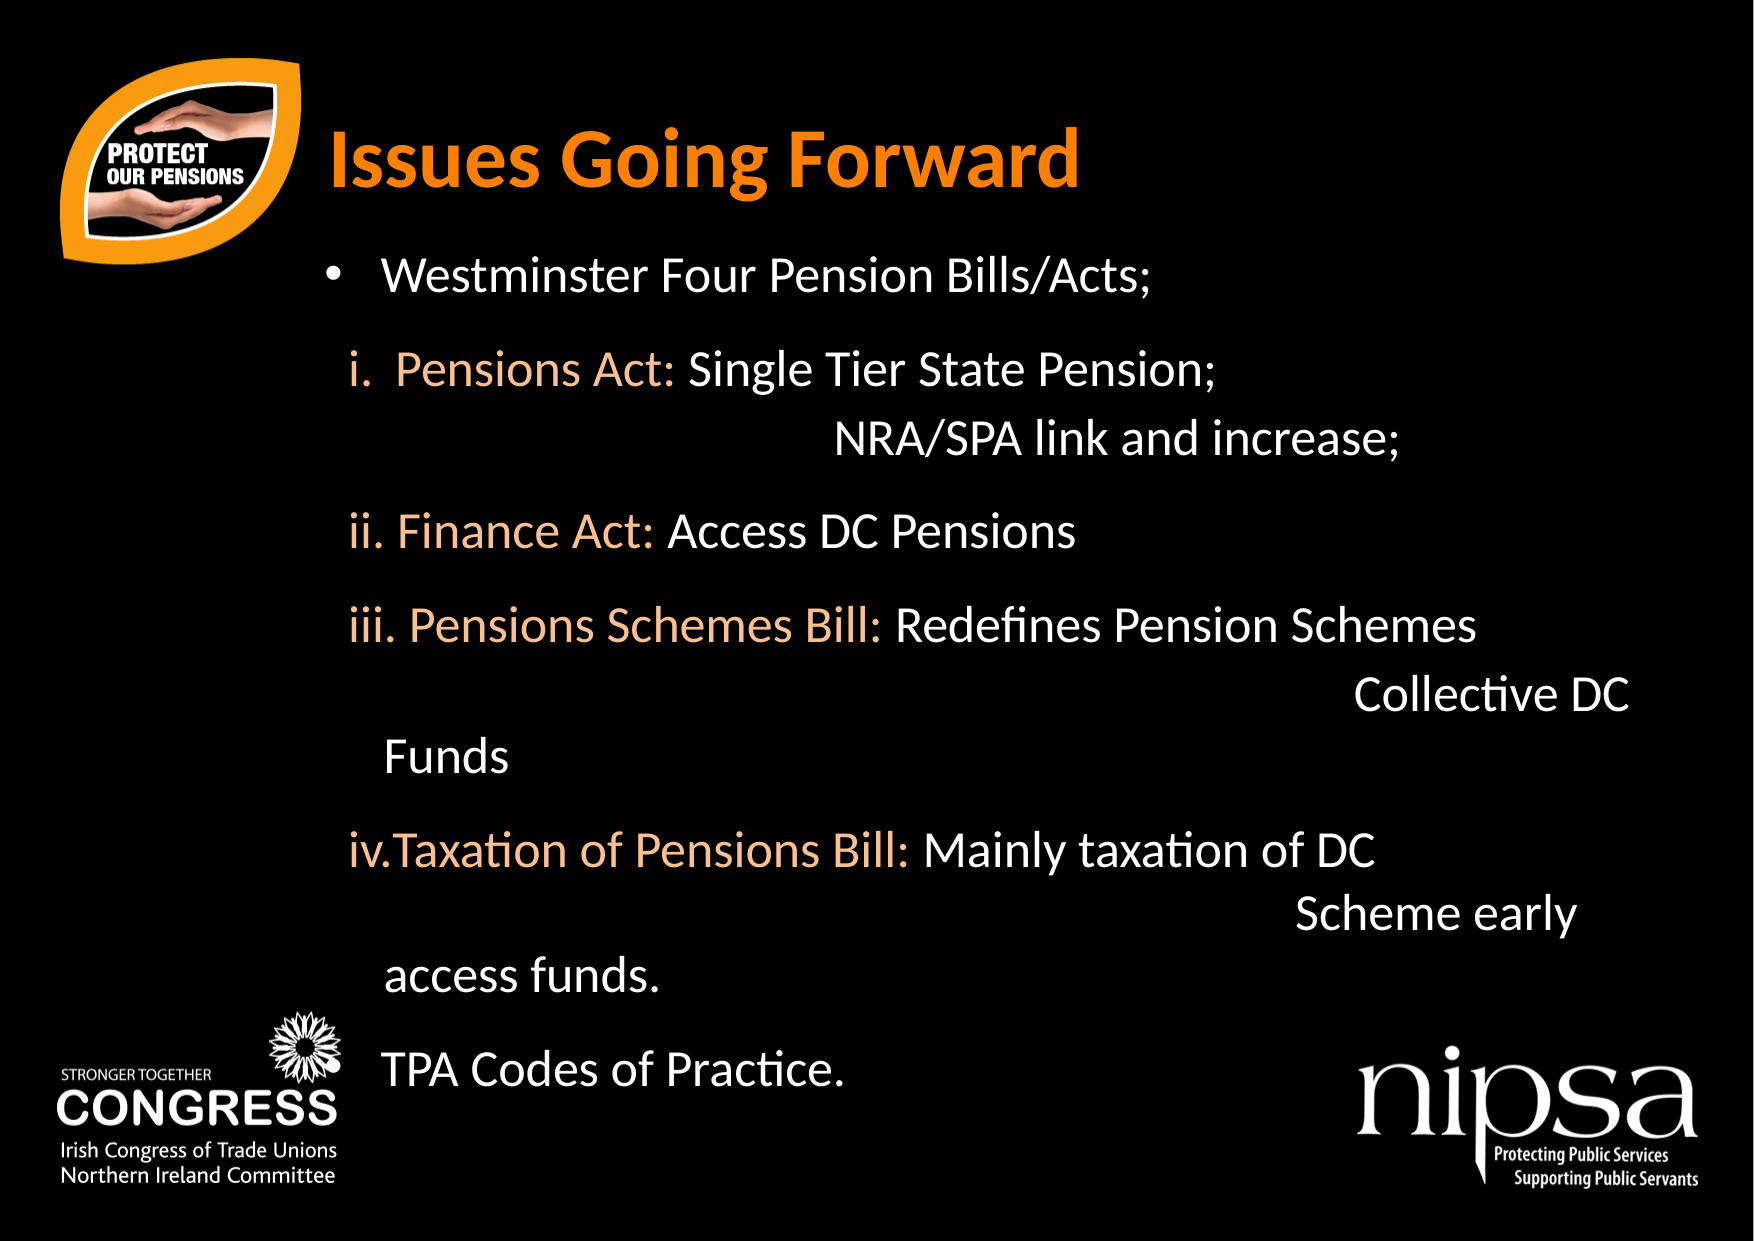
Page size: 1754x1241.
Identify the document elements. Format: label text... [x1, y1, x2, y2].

title Issues Going Forward [311, 49, 1667, 257]
picture [0, 0, 1754, 1241]
text_box Westminster Four Pension Bills/Acts; Pensions Act: Single Tier State Pension; NRA/SPA link and increase; Finance Act: Access DC Pensions Pensions Schemes Bill: Redefines Pension Schemes Collective DC Funds Taxation of Pensions Bill: Mainly taxation of DC Scheme early access funds. TPA Codes of Practice. [309, 233, 1709, 1105]
